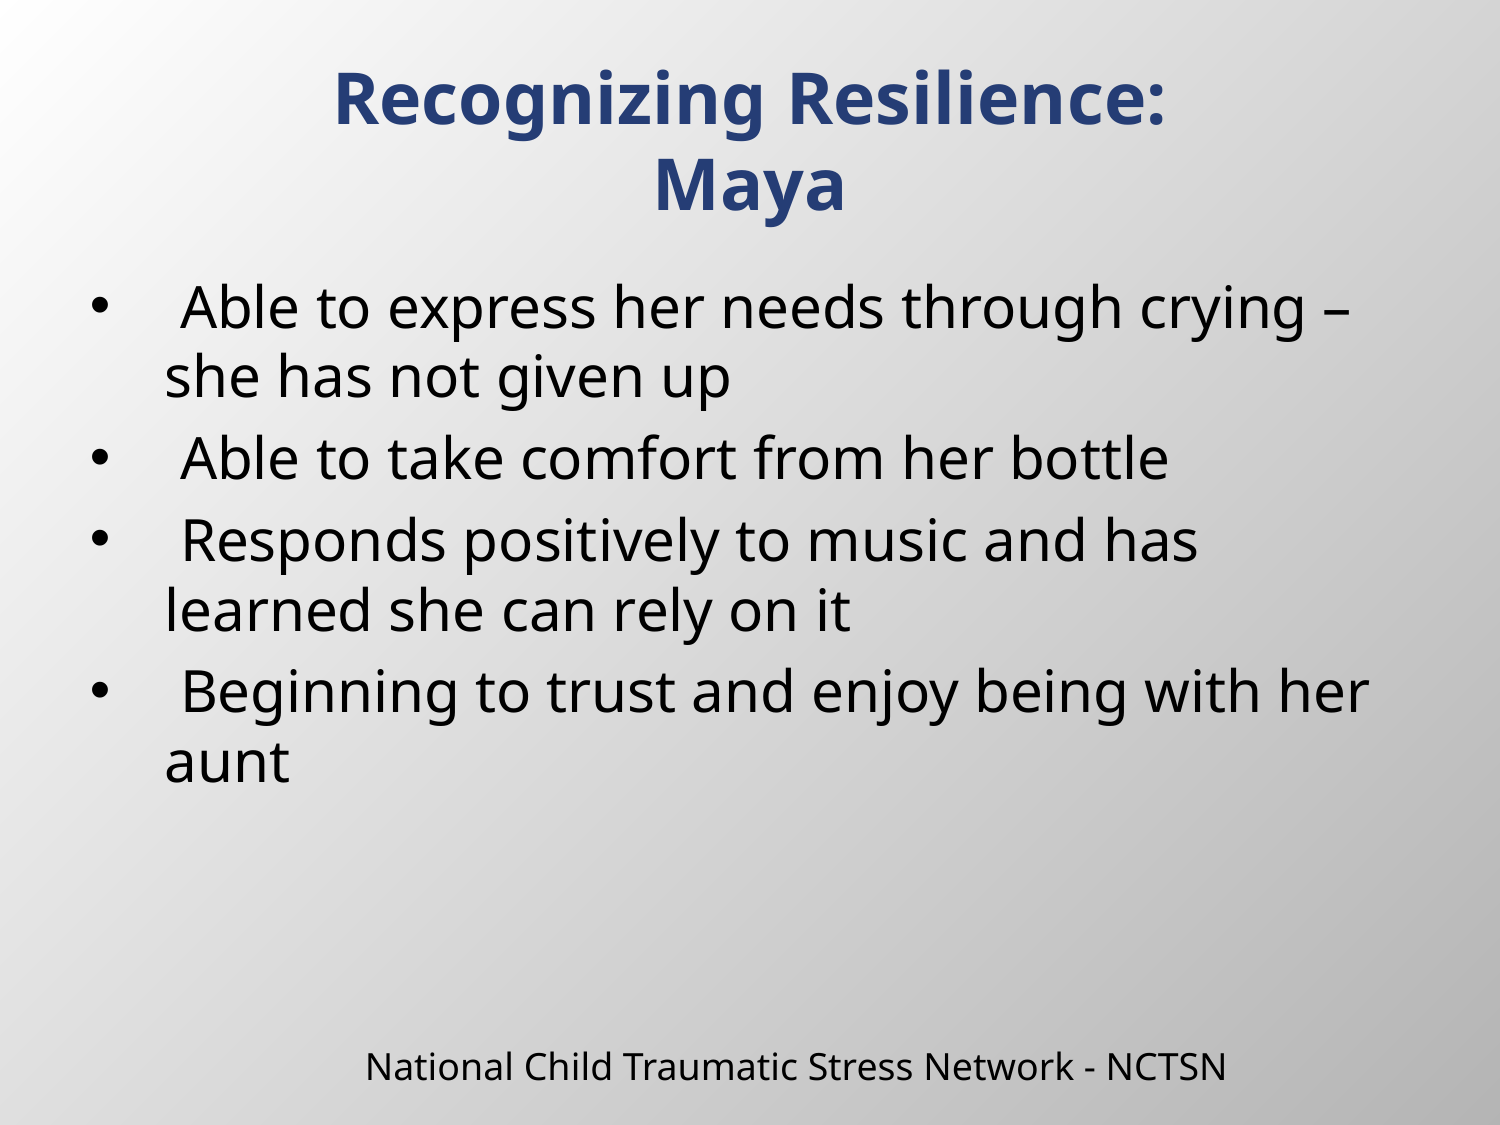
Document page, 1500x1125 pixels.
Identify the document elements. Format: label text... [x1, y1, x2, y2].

title Recognizing Resilience: Maya [75, 45, 1425, 233]
text_box National Child Traumatic Stress Network - NCTSN [349, 1035, 1457, 1096]
list Able to express her needs through crying – she has not given up Able to take comfort from her bottle Responds positively to music and has learned she can rely on it Beginning to trust and enjoy being with her aunt [75, 262, 1425, 1035]
